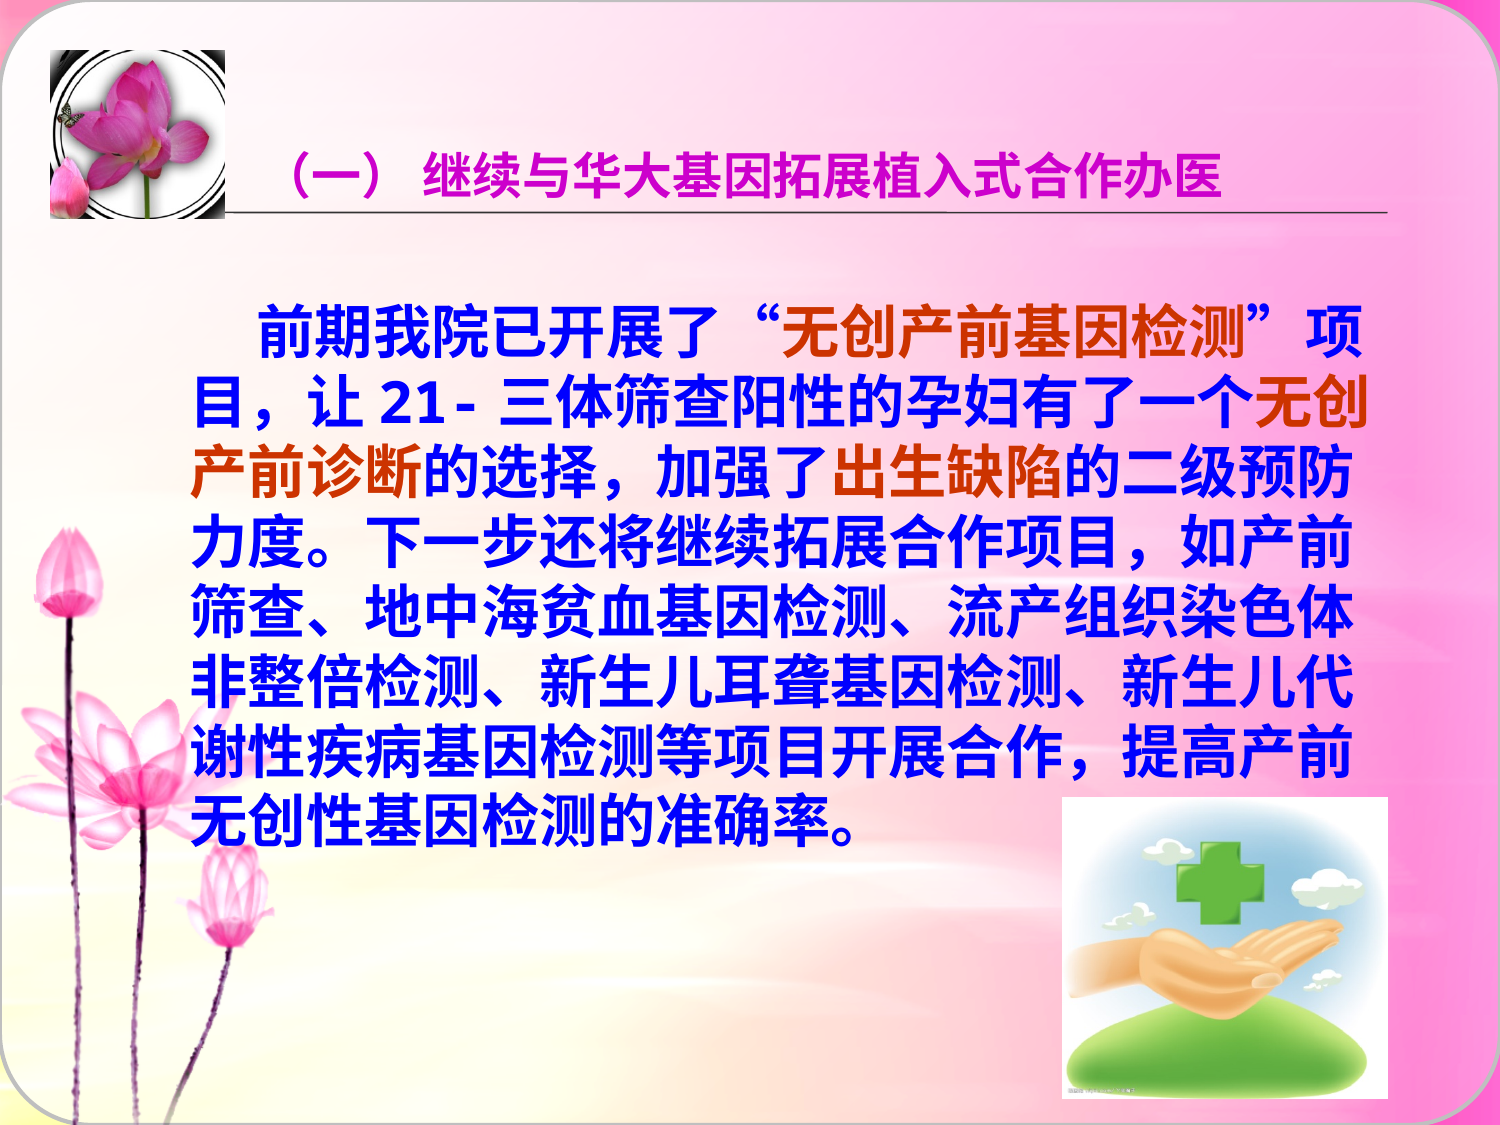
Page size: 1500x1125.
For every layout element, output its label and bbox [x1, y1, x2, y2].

text_box [0, 0, 1500, 1125]
picture [1062, 797, 1388, 1100]
picture [49, 49, 226, 220]
